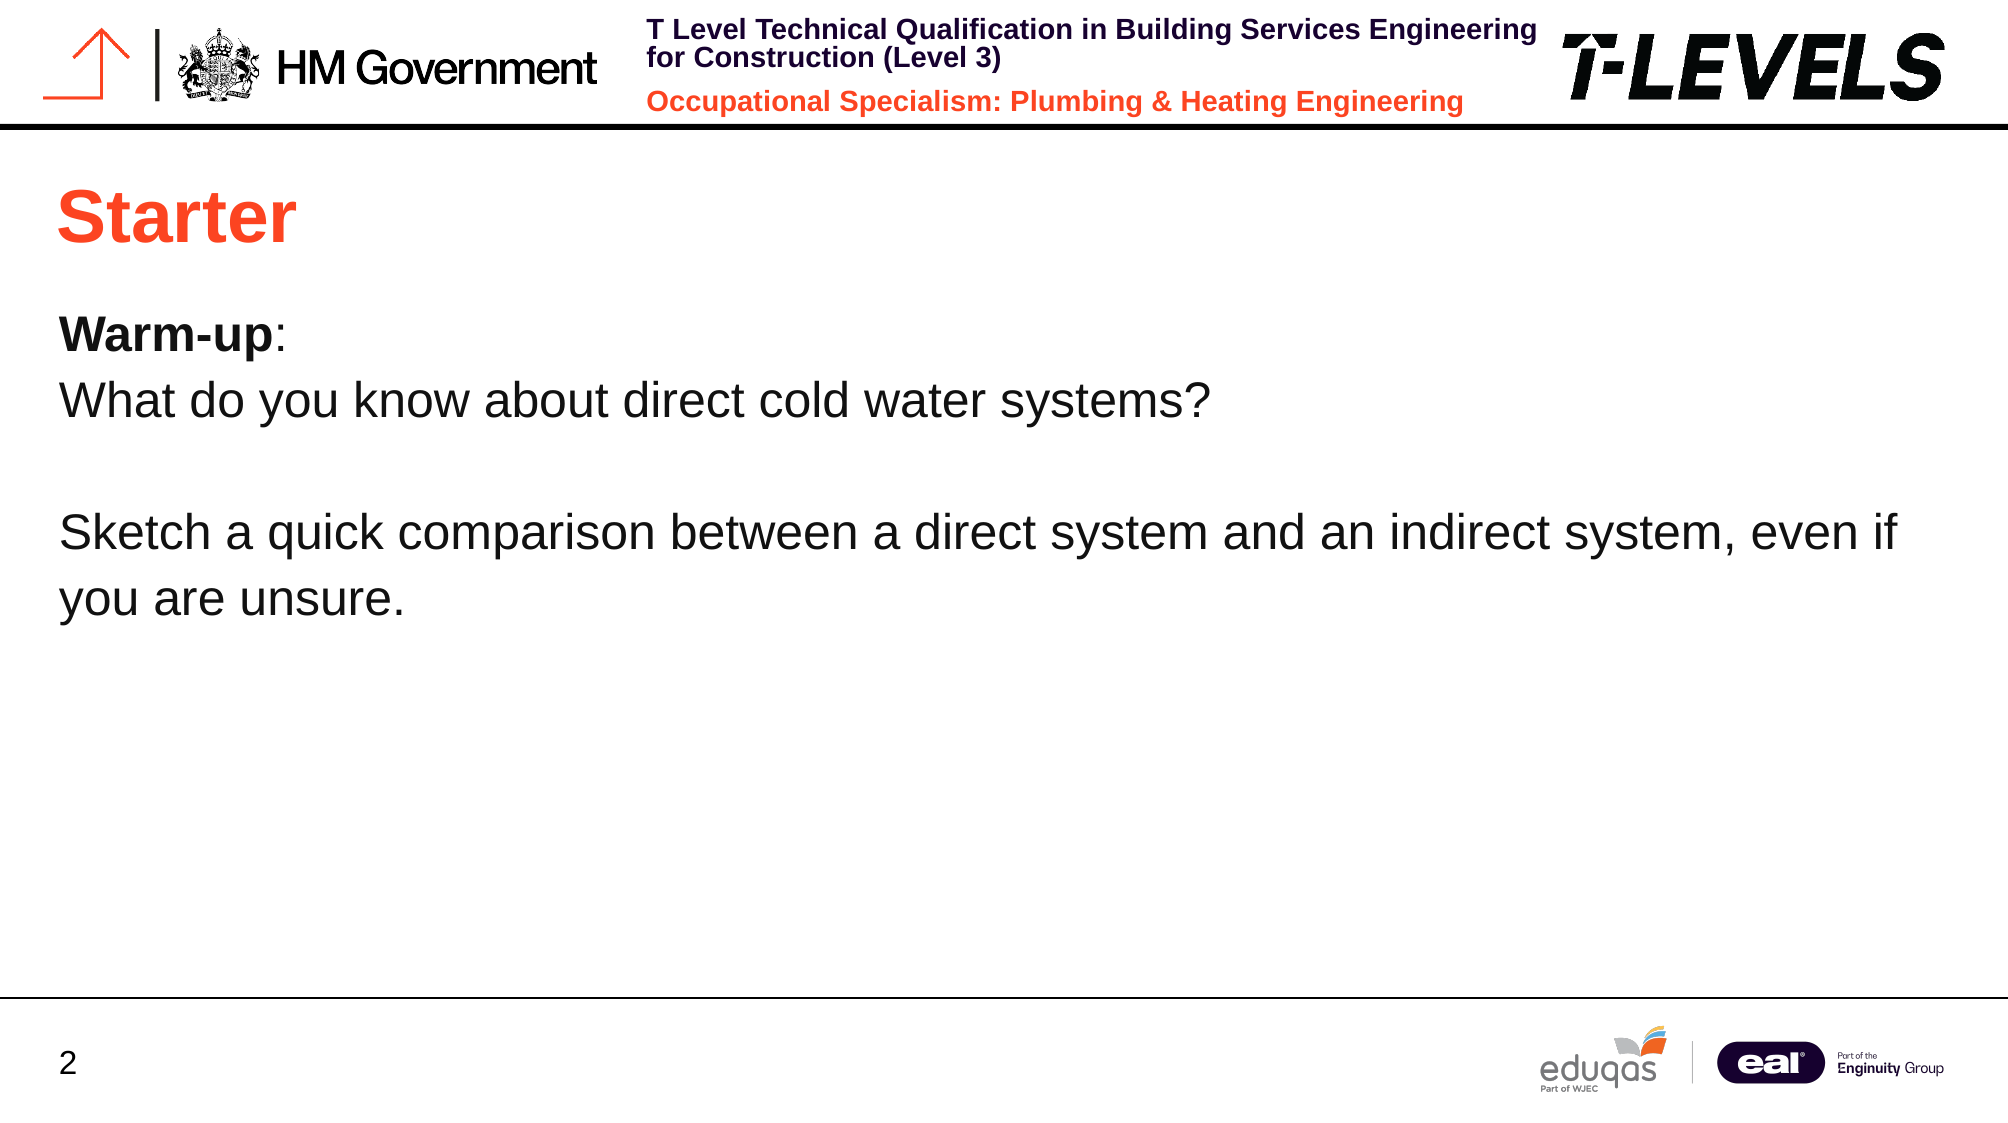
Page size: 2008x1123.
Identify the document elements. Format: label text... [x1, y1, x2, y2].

picture [1535, 1021, 1949, 1097]
title Starter [41, 111, 1949, 314]
picture [1543, 25, 1964, 108]
picture [155, 28, 597, 102]
list Warm-up: What do you know about direct cold water systems? Sketch a quick comparison between a direct system and an indirect system, even if you are unsure. [59, 295, 1949, 975]
picture [38, 27, 136, 100]
